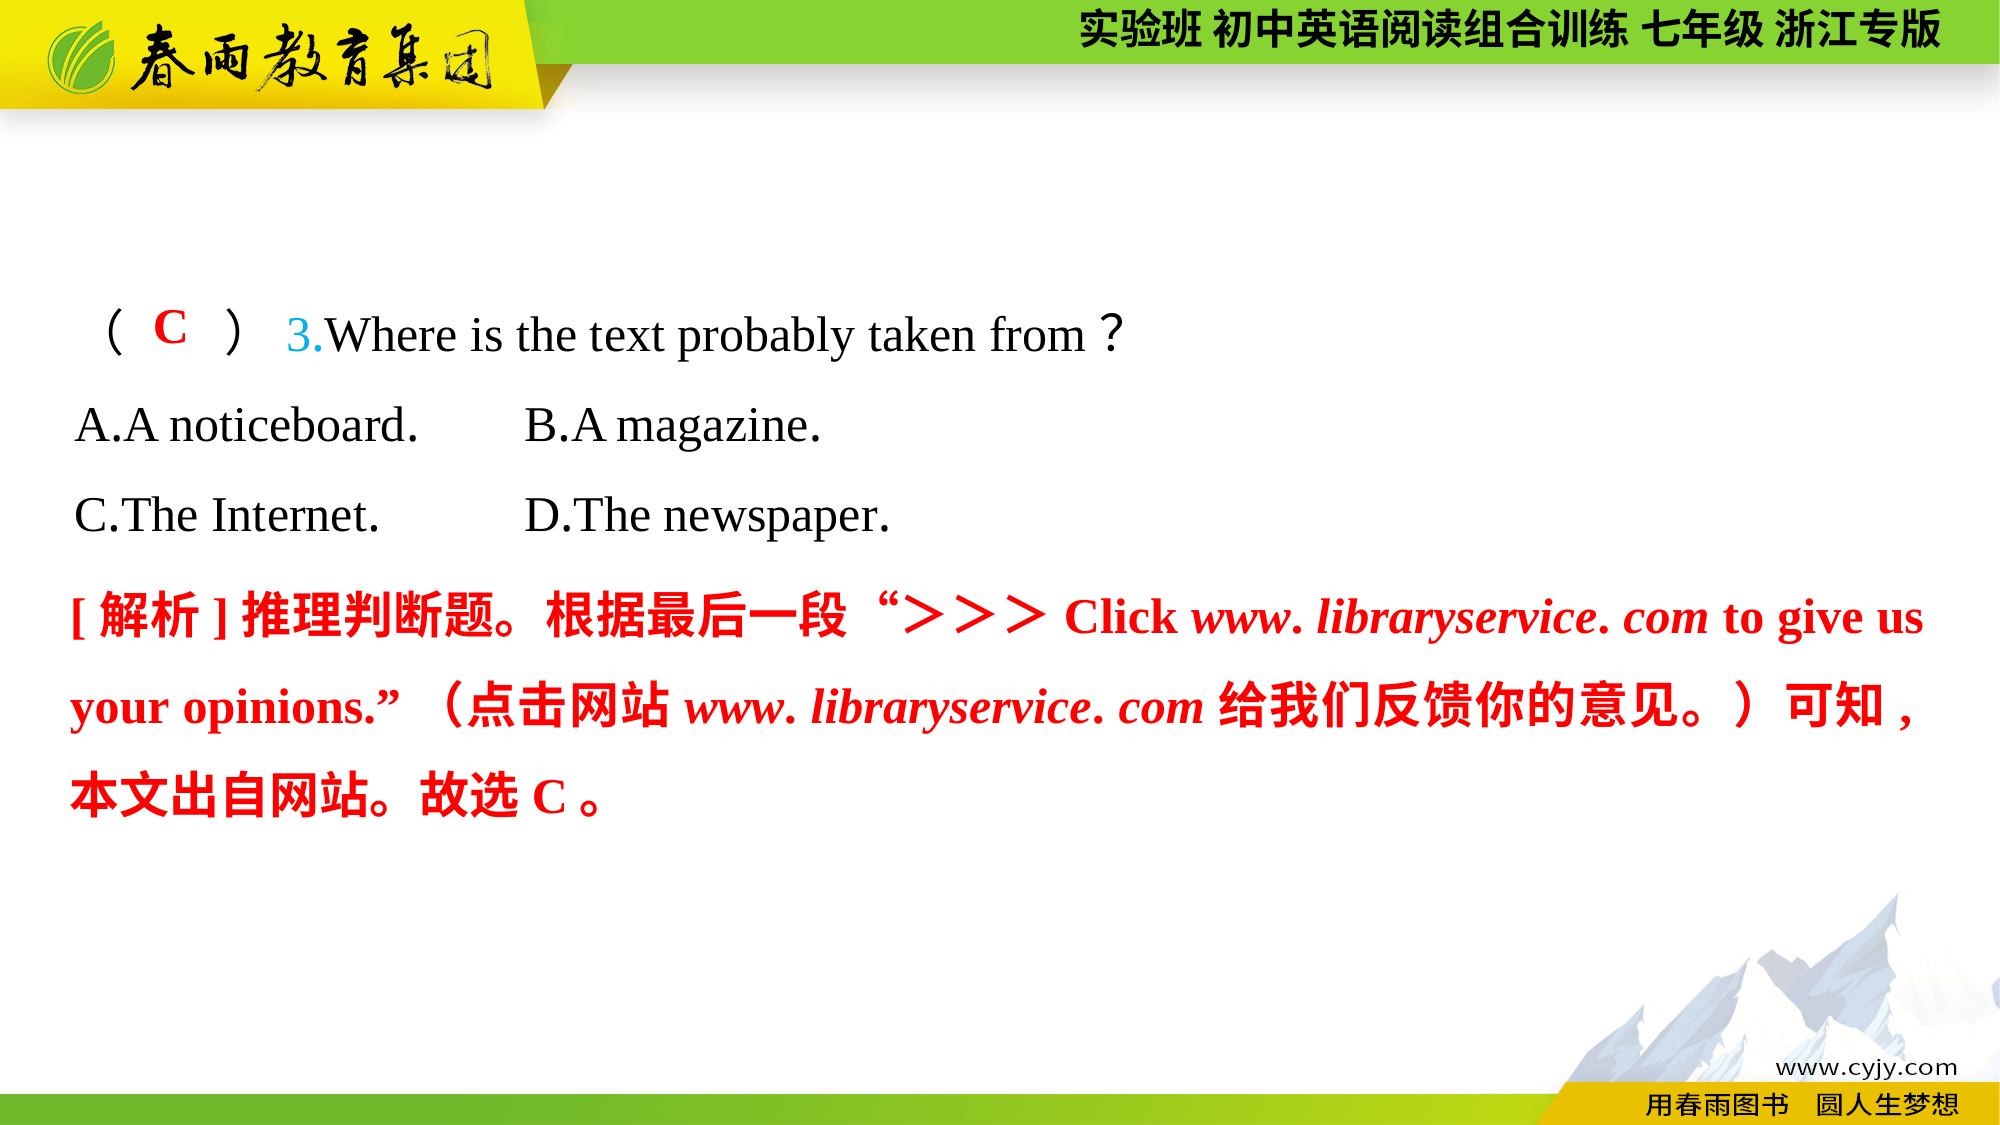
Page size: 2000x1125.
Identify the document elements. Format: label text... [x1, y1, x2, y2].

picture [0, 0, 2000, 1125]
text_box [解析]推理判断题。根据最后一段“＞＞＞Click www. libraryservice. com to give us your opinions.”（点击网站www. libraryservice. com给我们反馈你的意见。）可知,本文出自网站。故选C。 [54, 546, 1939, 831]
list （ ）3.Where is the text probably taken from？ A.A noticeboard. B.A magazine. C.The Internet. D.The newspaper. [59, 264, 1944, 541]
text_box C [138, 286, 204, 362]
